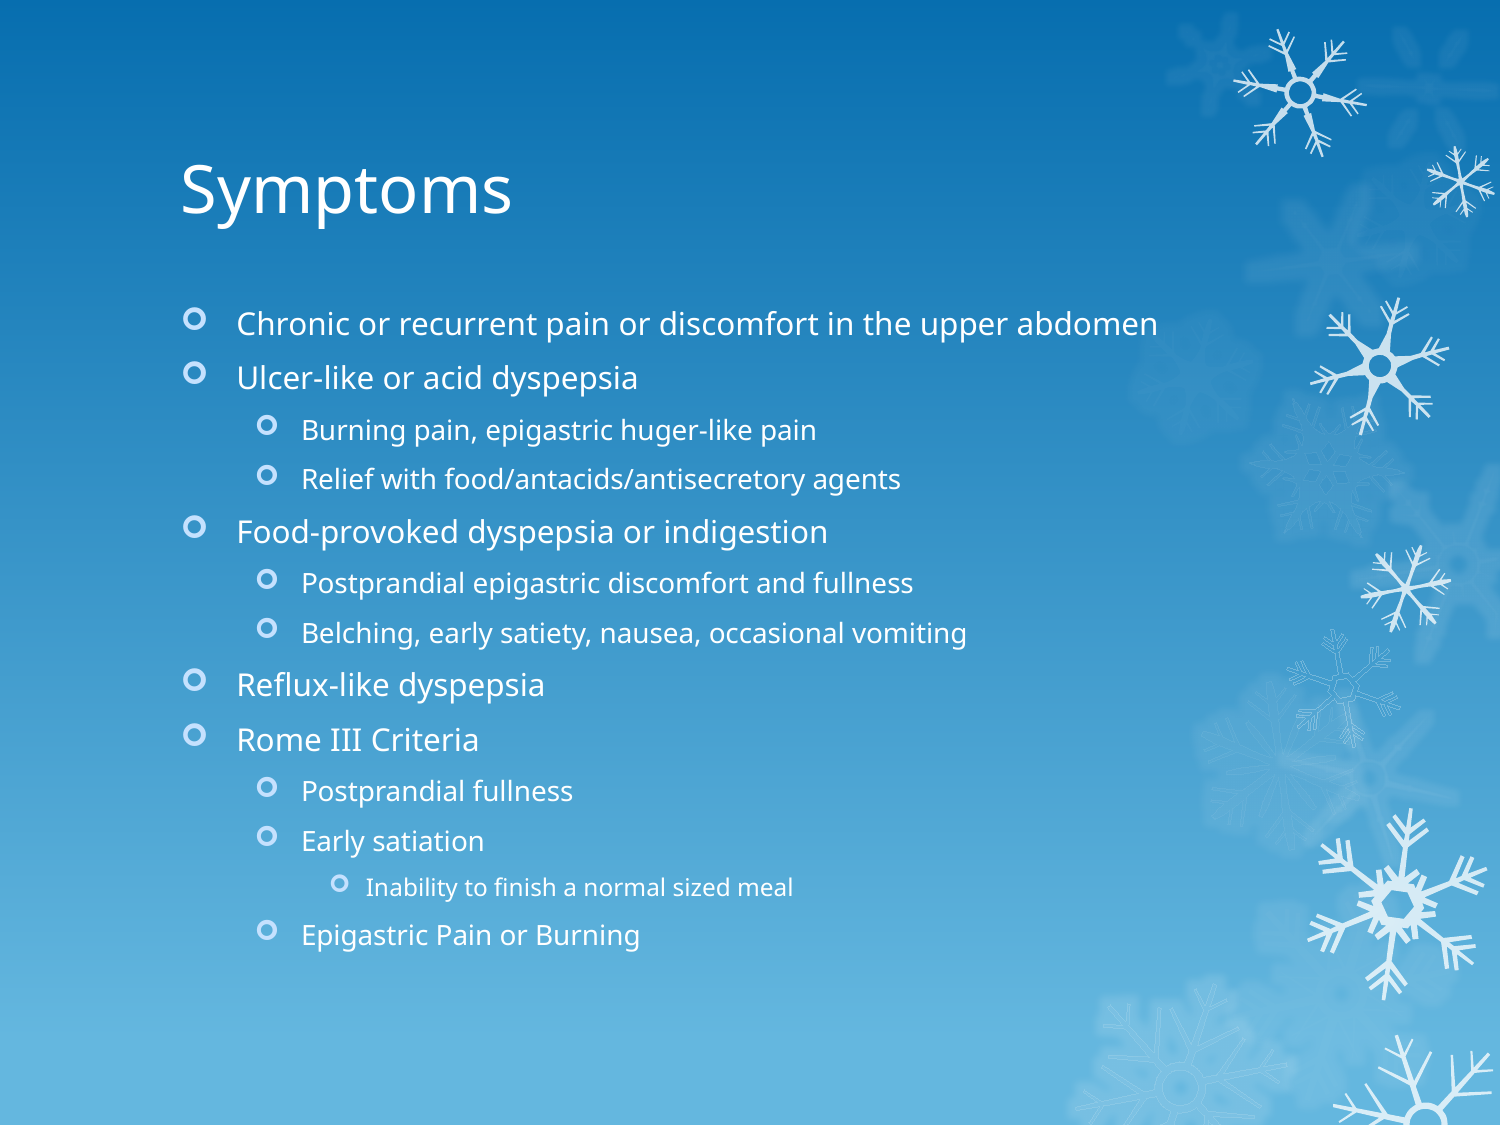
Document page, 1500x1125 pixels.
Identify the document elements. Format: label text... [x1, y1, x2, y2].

title Symptoms [165, 110, 1335, 263]
list Chronic or recurrent pain or discomfort in the upper abdomen Ulcer-like or acid dyspepsia Burning pain, epigastric huger-like pain Relief with food/antacids/antisecretory agents Food-provoked dyspepsia or indigestion Postprandial epigastric discomfort and fullness Belching, early satiety, nausea, occasional vomiting Reflux-like dyspepsia Rome III Criteria Postprandial fullness Early satiation Inability to finish a normal sized meal Epigastric Pain or Burning [165, 296, 1335, 962]
